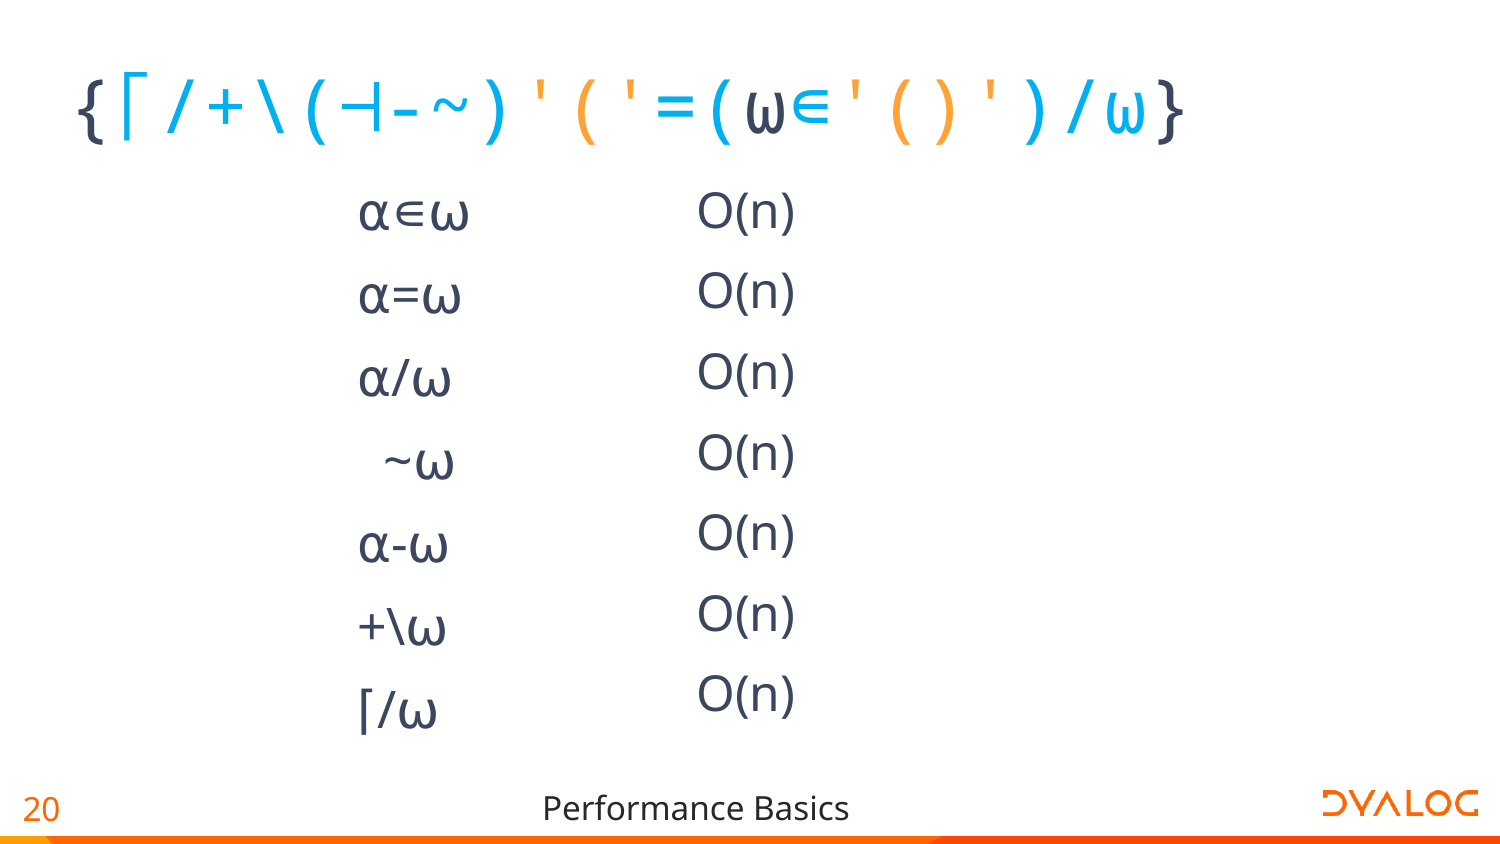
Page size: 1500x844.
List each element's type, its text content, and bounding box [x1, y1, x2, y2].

picture [1323, 790, 1478, 816]
text_box O(n) O(n) O(n) O(n) O(n) O(n) O(n) [681, 171, 953, 732]
title {⌈/+\(⊣-~)'('=(⍵∊'()')/⍵} [53, 43, 1500, 157]
picture [0, 836, 1500, 844]
text_box ⍺∊⍵ ⍺=⍵ ⍺/⍵ ~⍵ ⍺-⍵ +\⍵ ⌈/⍵ [342, 171, 599, 750]
